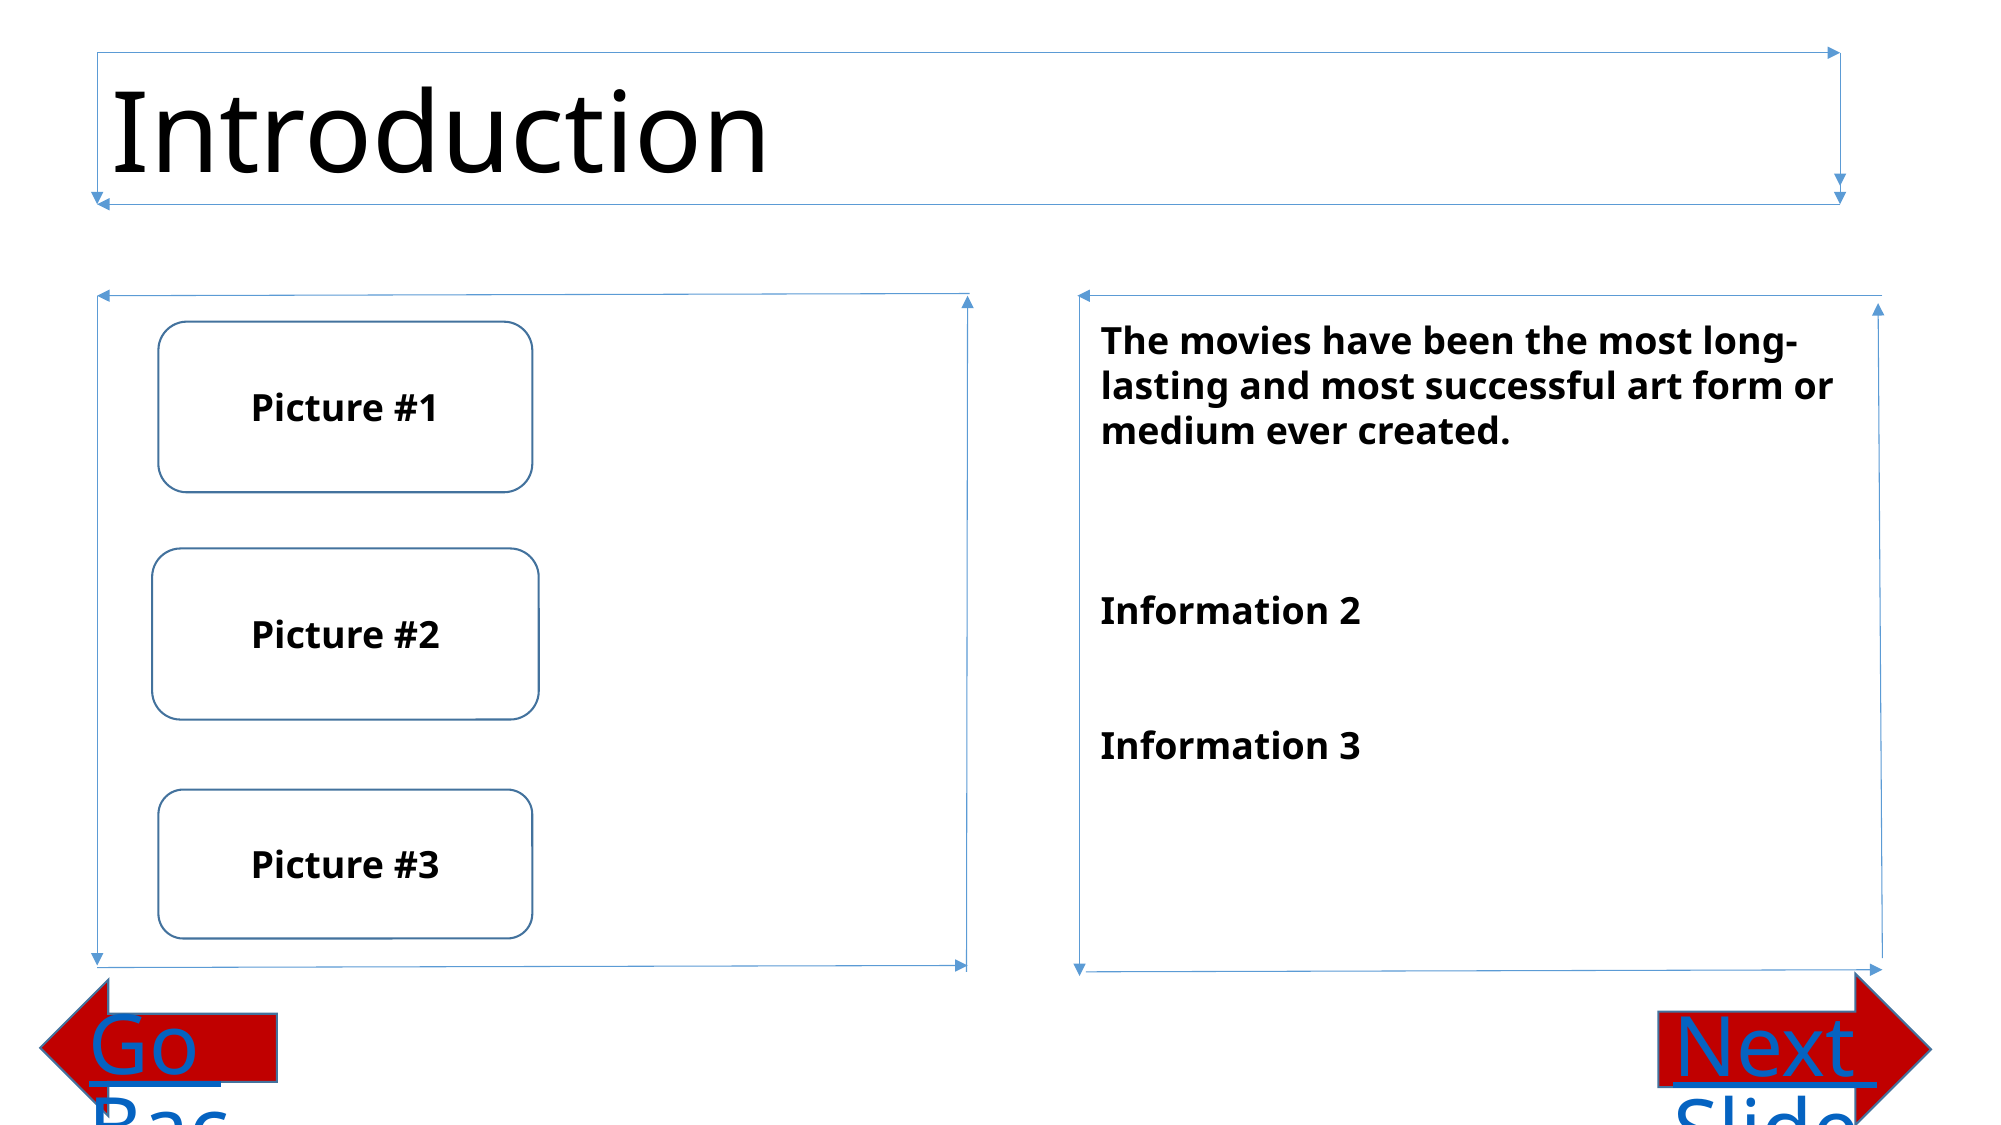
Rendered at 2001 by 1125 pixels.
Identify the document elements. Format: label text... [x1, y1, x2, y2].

text_box Introduction [98, 53, 1840, 203]
text_box Picture #3 [157, 788, 534, 940]
text_box The movies have been the most long-lasting and most successful art form or medium ever created. Information 2 Information 3 [1085, 310, 1878, 775]
text_box Picture #1 [157, 320, 534, 494]
text_box Go Back [38, 977, 278, 1119]
text_box Next Slide [1657, 972, 1933, 1125]
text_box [1878, 303, 1883, 959]
text_box Picture #2 [151, 547, 540, 721]
